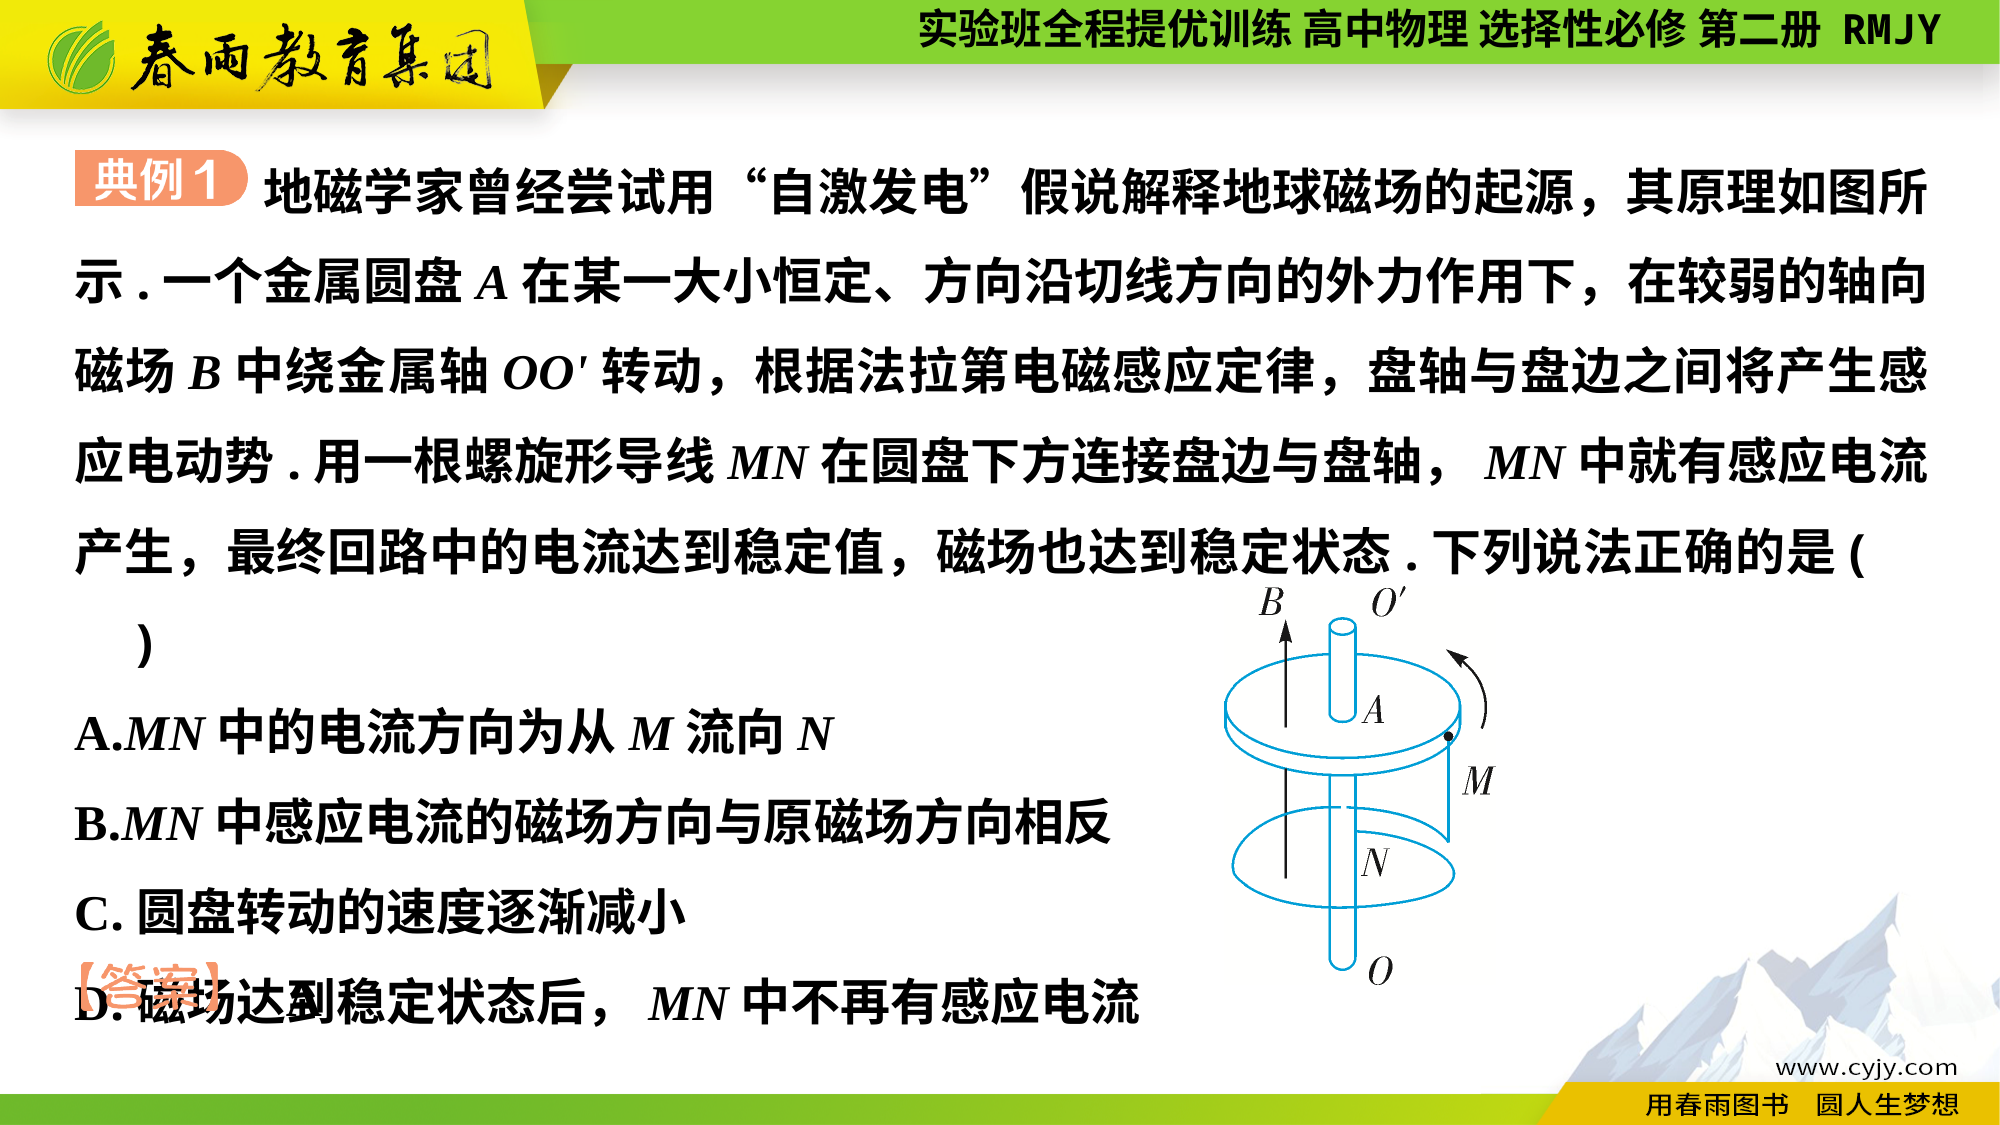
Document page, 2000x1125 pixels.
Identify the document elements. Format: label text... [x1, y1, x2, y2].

picture [0, 0, 2000, 1125]
list 地磁学家曾经尝试用“自激发电”假说解释地球磁场的起源，其原理如图所示.一个金属圆盘A在某一大小恒定、方向沿切线方向的外力作用下，在较弱的轴向磁场B中绕金属轴OO'转动，根据法拉第电磁感应定律，盘轴与盘边之间将产生感应电动势.用一根螺旋形导线MN在圆盘下方连接盘边与盘轴，MN中就有感应电流产生，最终回路中的电流达到稳定值，磁场也达到稳定状态.下列说法正确的是( ) A.MN中的电流方向为从M流向N B.MN中感应电流的磁场方向与原磁场方向相反 C.圆盘转动的速度逐渐减小 D.磁场达到稳定状态后，MN中不再有感应电流 [59, 122, 1944, 956]
text_box A [271, 928, 337, 1034]
